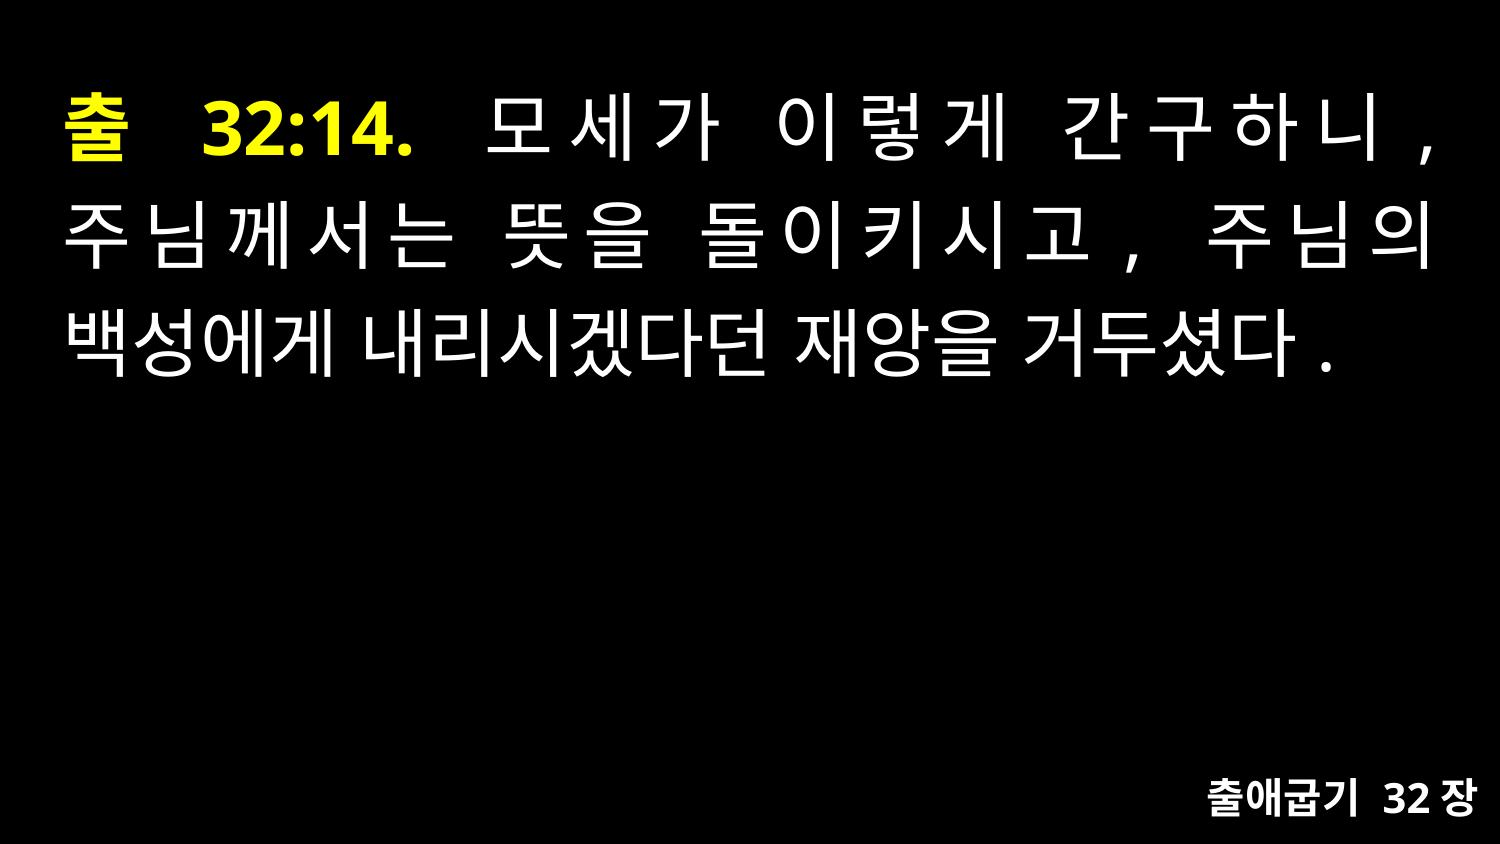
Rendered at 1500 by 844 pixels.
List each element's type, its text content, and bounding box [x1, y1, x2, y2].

subtitle 출애굽기 32장 [916, 770, 1500, 844]
title 출 32:14. 모세가 이렇게 간구하니, 주님께서는 뜻을 돌이키시고, 주님의 백성에게 내리시겠다던 재앙을 거두셨다. [0, 0, 1500, 844]
